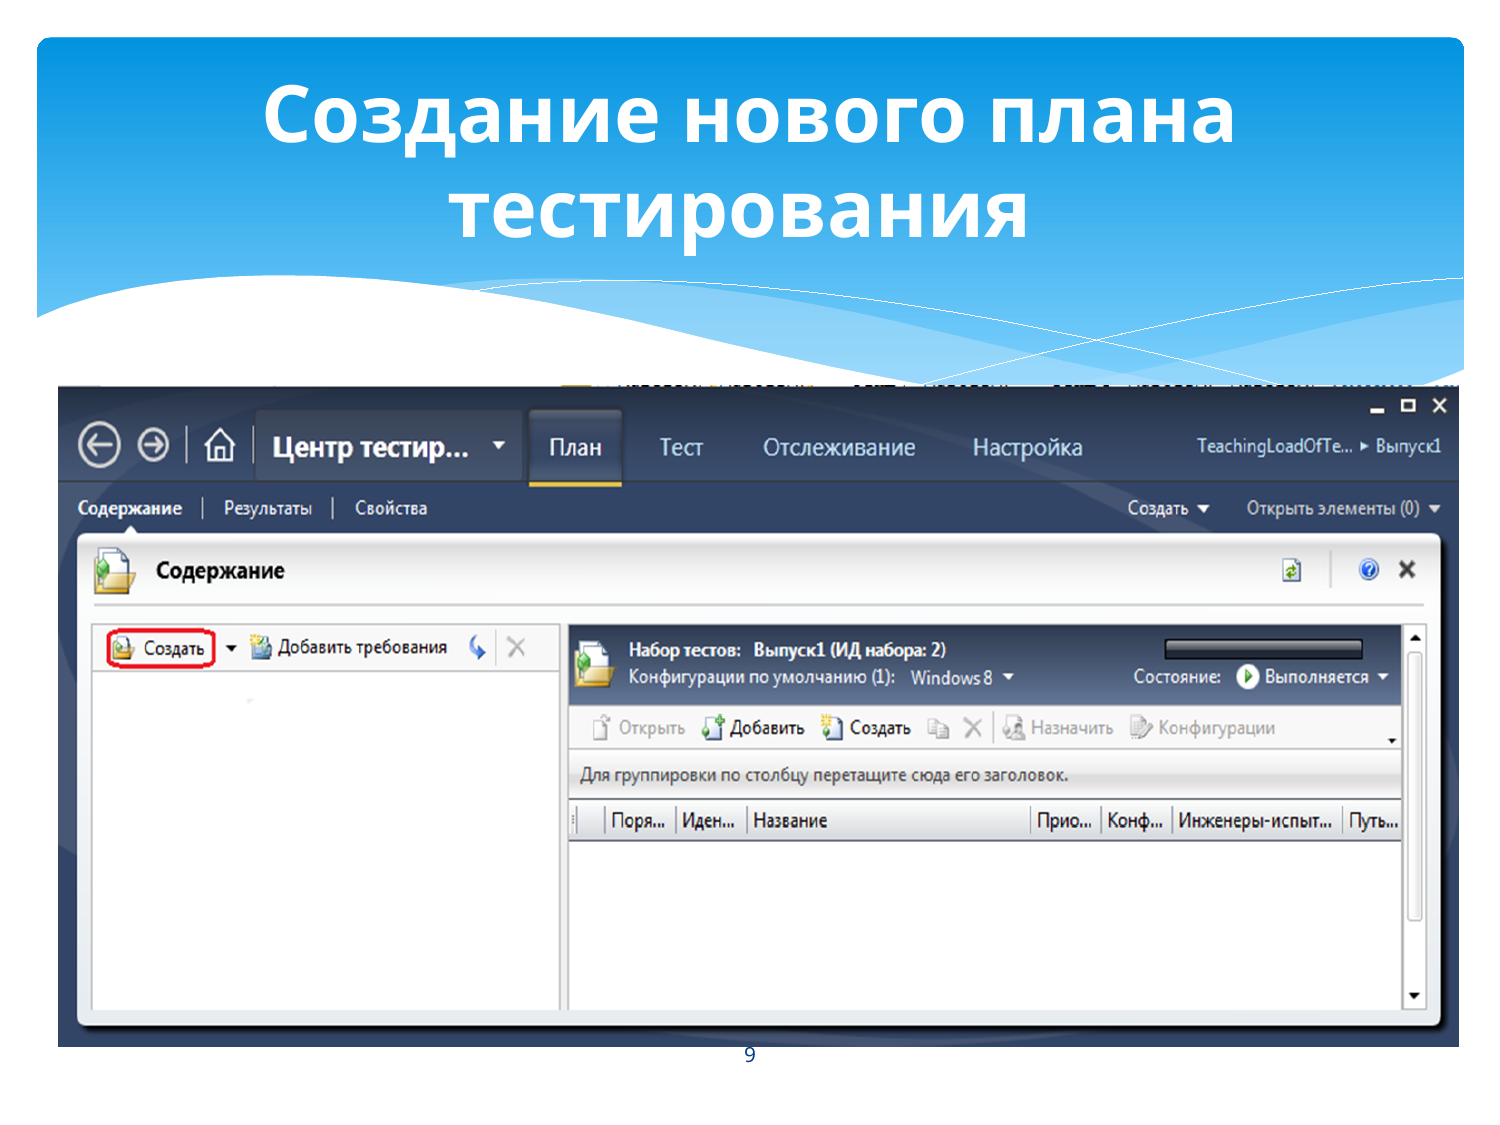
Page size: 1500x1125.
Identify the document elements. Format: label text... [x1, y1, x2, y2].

title Создание нового плана тестирования [75, 55, 1425, 261]
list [58, 385, 1459, 1048]
slide_number 9 [654, 1057, 846, 1086]
